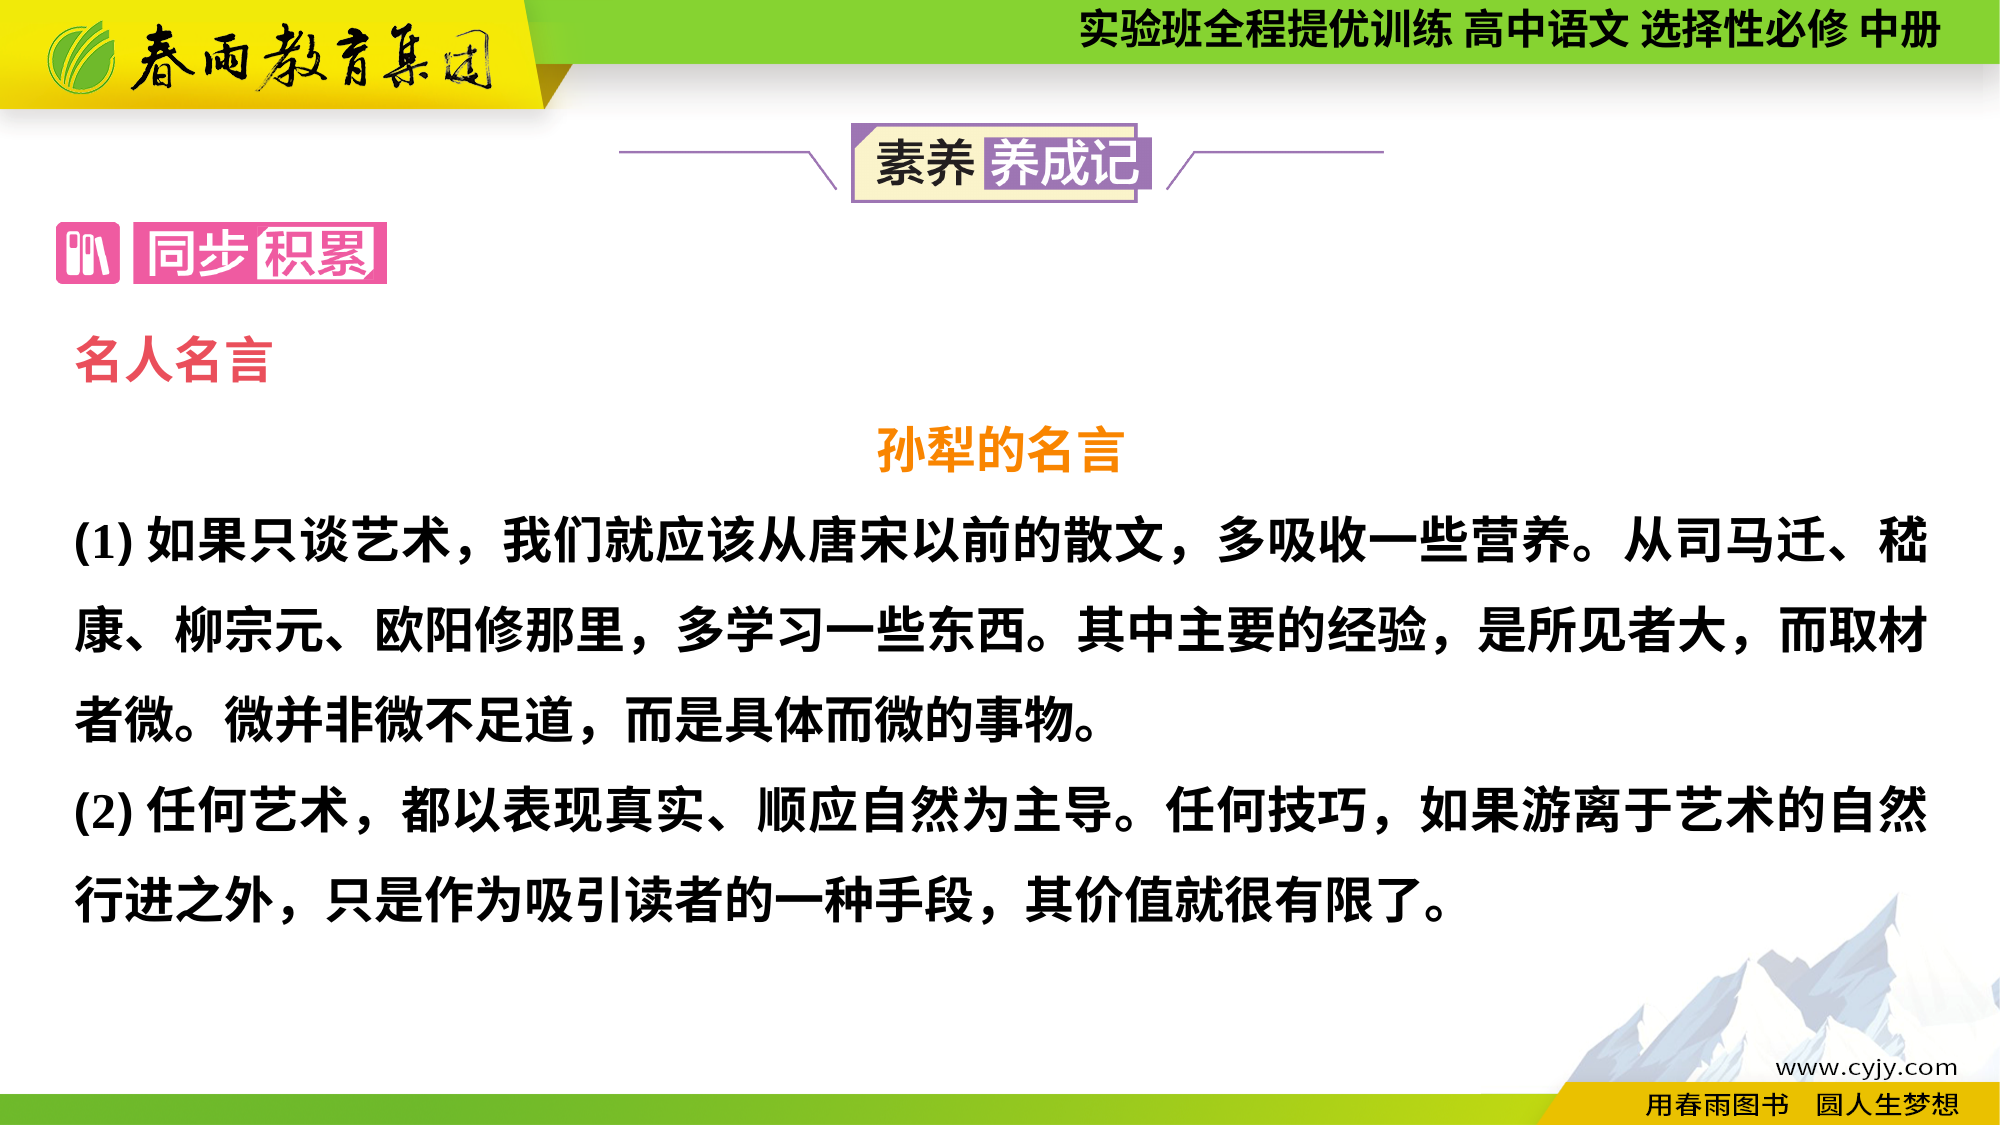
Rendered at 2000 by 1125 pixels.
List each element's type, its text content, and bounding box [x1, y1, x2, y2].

picture [0, 0, 2000, 1125]
list 名人名言 孙犁的名言 (1)如果只谈艺术，我们就应该从唐宋以前的散文，多吸收一些营养。从司马迁、嵇康、柳宗元、欧阳修那里，多学习一些东西。其中主要的经验，是所见者大，而取材者微。微并非微不足道，而是具体而微的事物。 (2)任何艺术，都以表现真实、顺应自然为主导。任何技巧，如果游离于艺术的自然行进之外，只是作为吸引读者的一种手段，其价值就很有限了。 [59, 290, 1944, 943]
